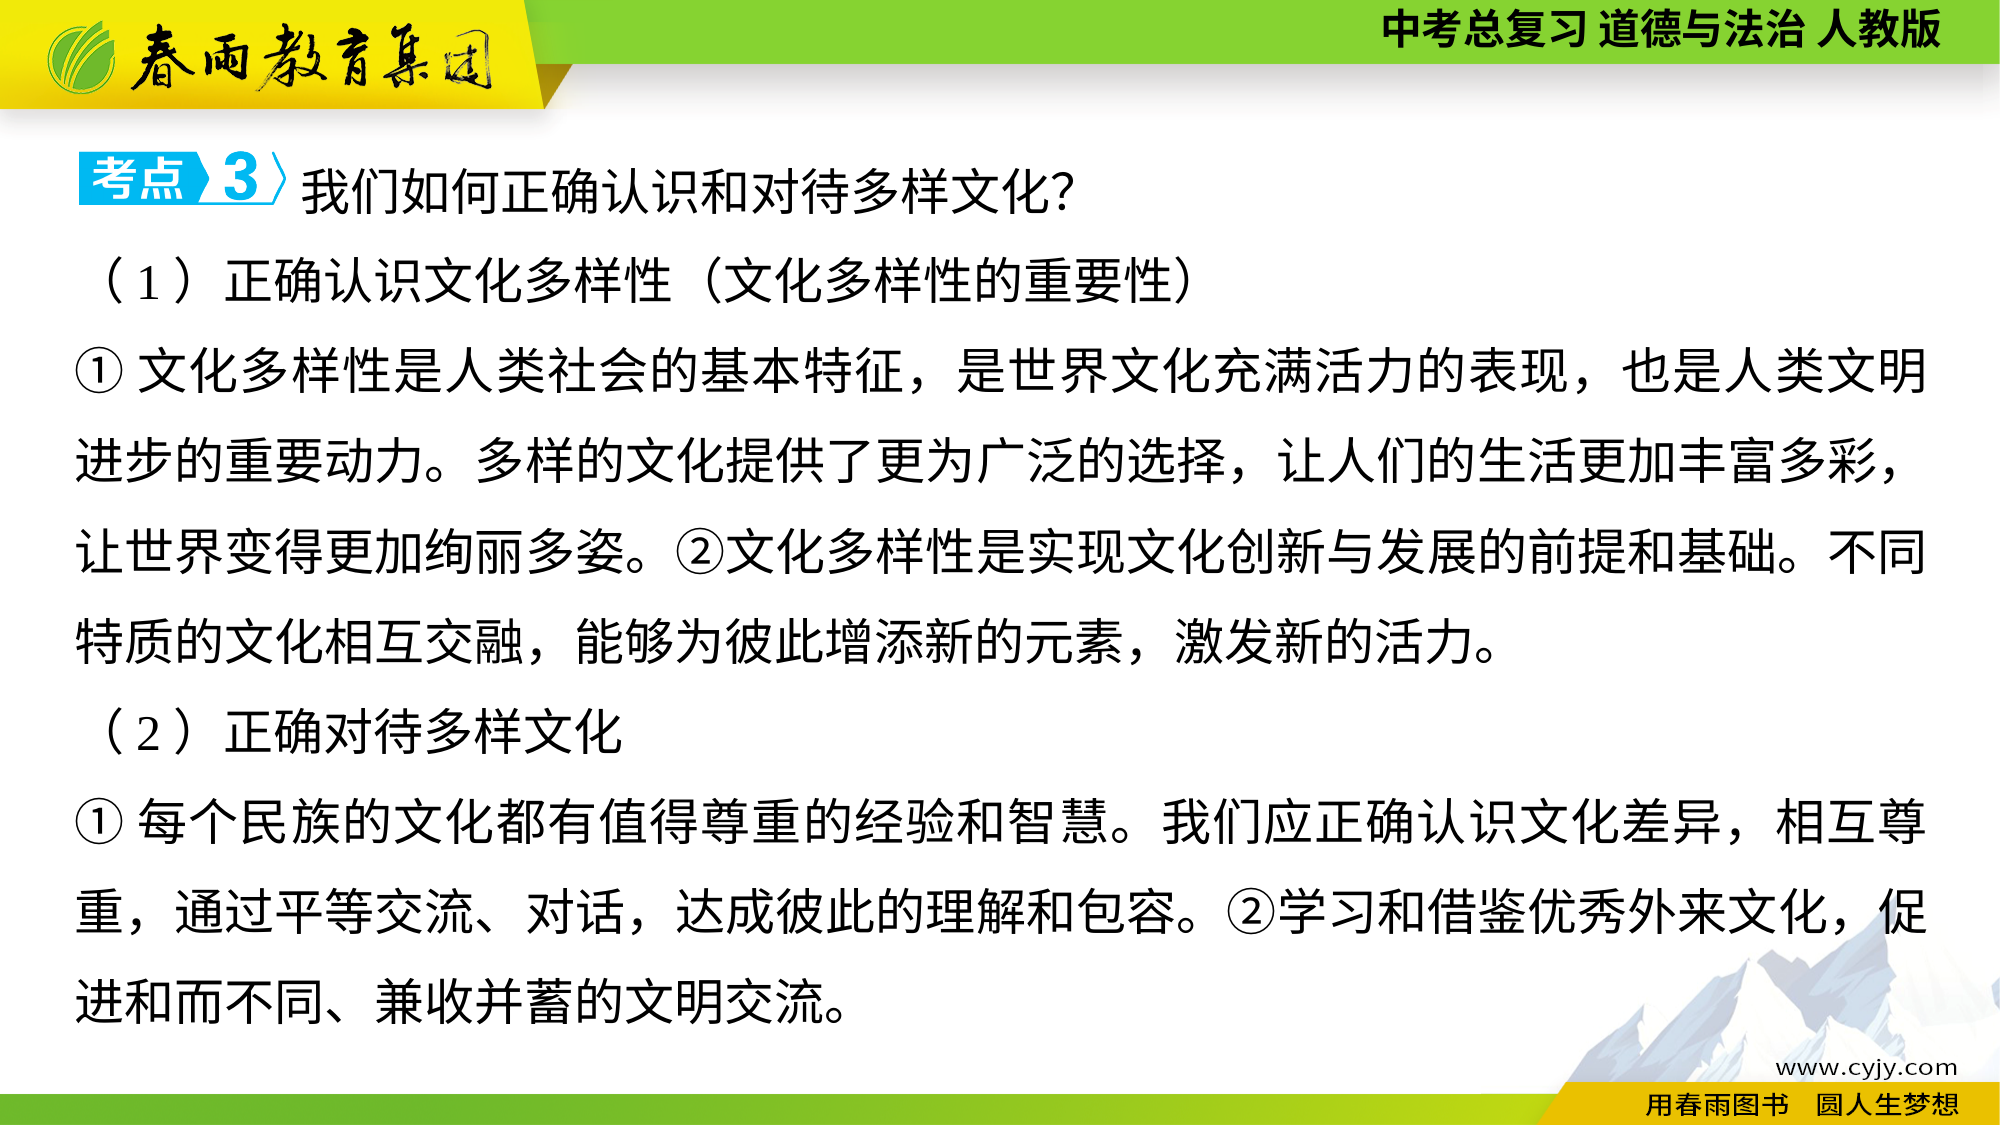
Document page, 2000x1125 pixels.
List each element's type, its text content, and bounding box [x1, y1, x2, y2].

picture [0, 0, 2000, 1125]
list 我们如何正确认识和对待多样文化？ （1）正确认识文化多样性（文化多样性的重要性） ①文化多样性是人类社会的基本特征，是世界文化充满活力的表现，也是人类文明进步的重要动力。多样的文化提供了更为广泛的选择，让人们的生活更加丰富多彩，让世界变得更加绚丽多姿。②文化多样性是实现文化创新与发展的前提和基础。不同特质的文化相互交融，能够为彼此增添新的元素，激发新的活力。 （2）正确对待多样文化 ①每个民族的文化都有值得尊重的经验和智慧。我们应正确认识文化差异，相互尊重，通过平等交流、对话，达成彼此的理解和包容。②学习和借鉴优秀外来文化，促进和而不同、兼收并蓄的文明交流。 [59, 122, 1944, 1035]
